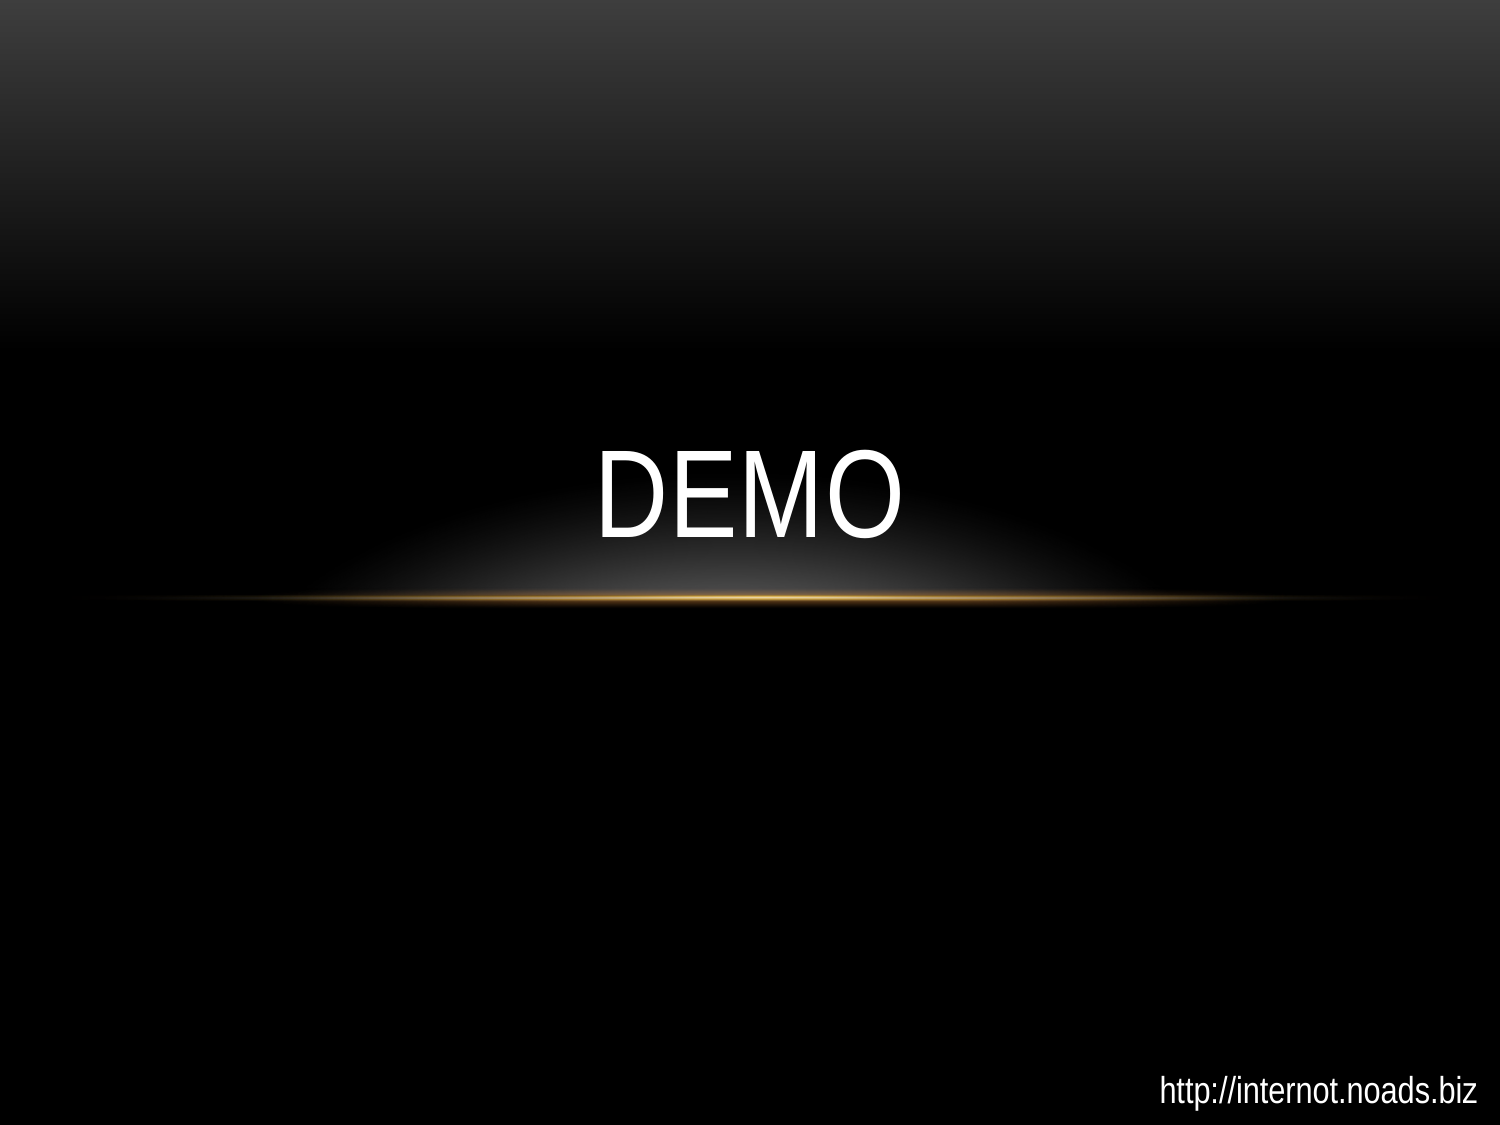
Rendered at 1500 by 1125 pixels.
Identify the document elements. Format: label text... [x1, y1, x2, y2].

title DEMO [112, 329, 1388, 571]
text_box http://internot.noads.biz [1144, 1058, 1493, 1119]
picture [0, 0, 1500, 750]
